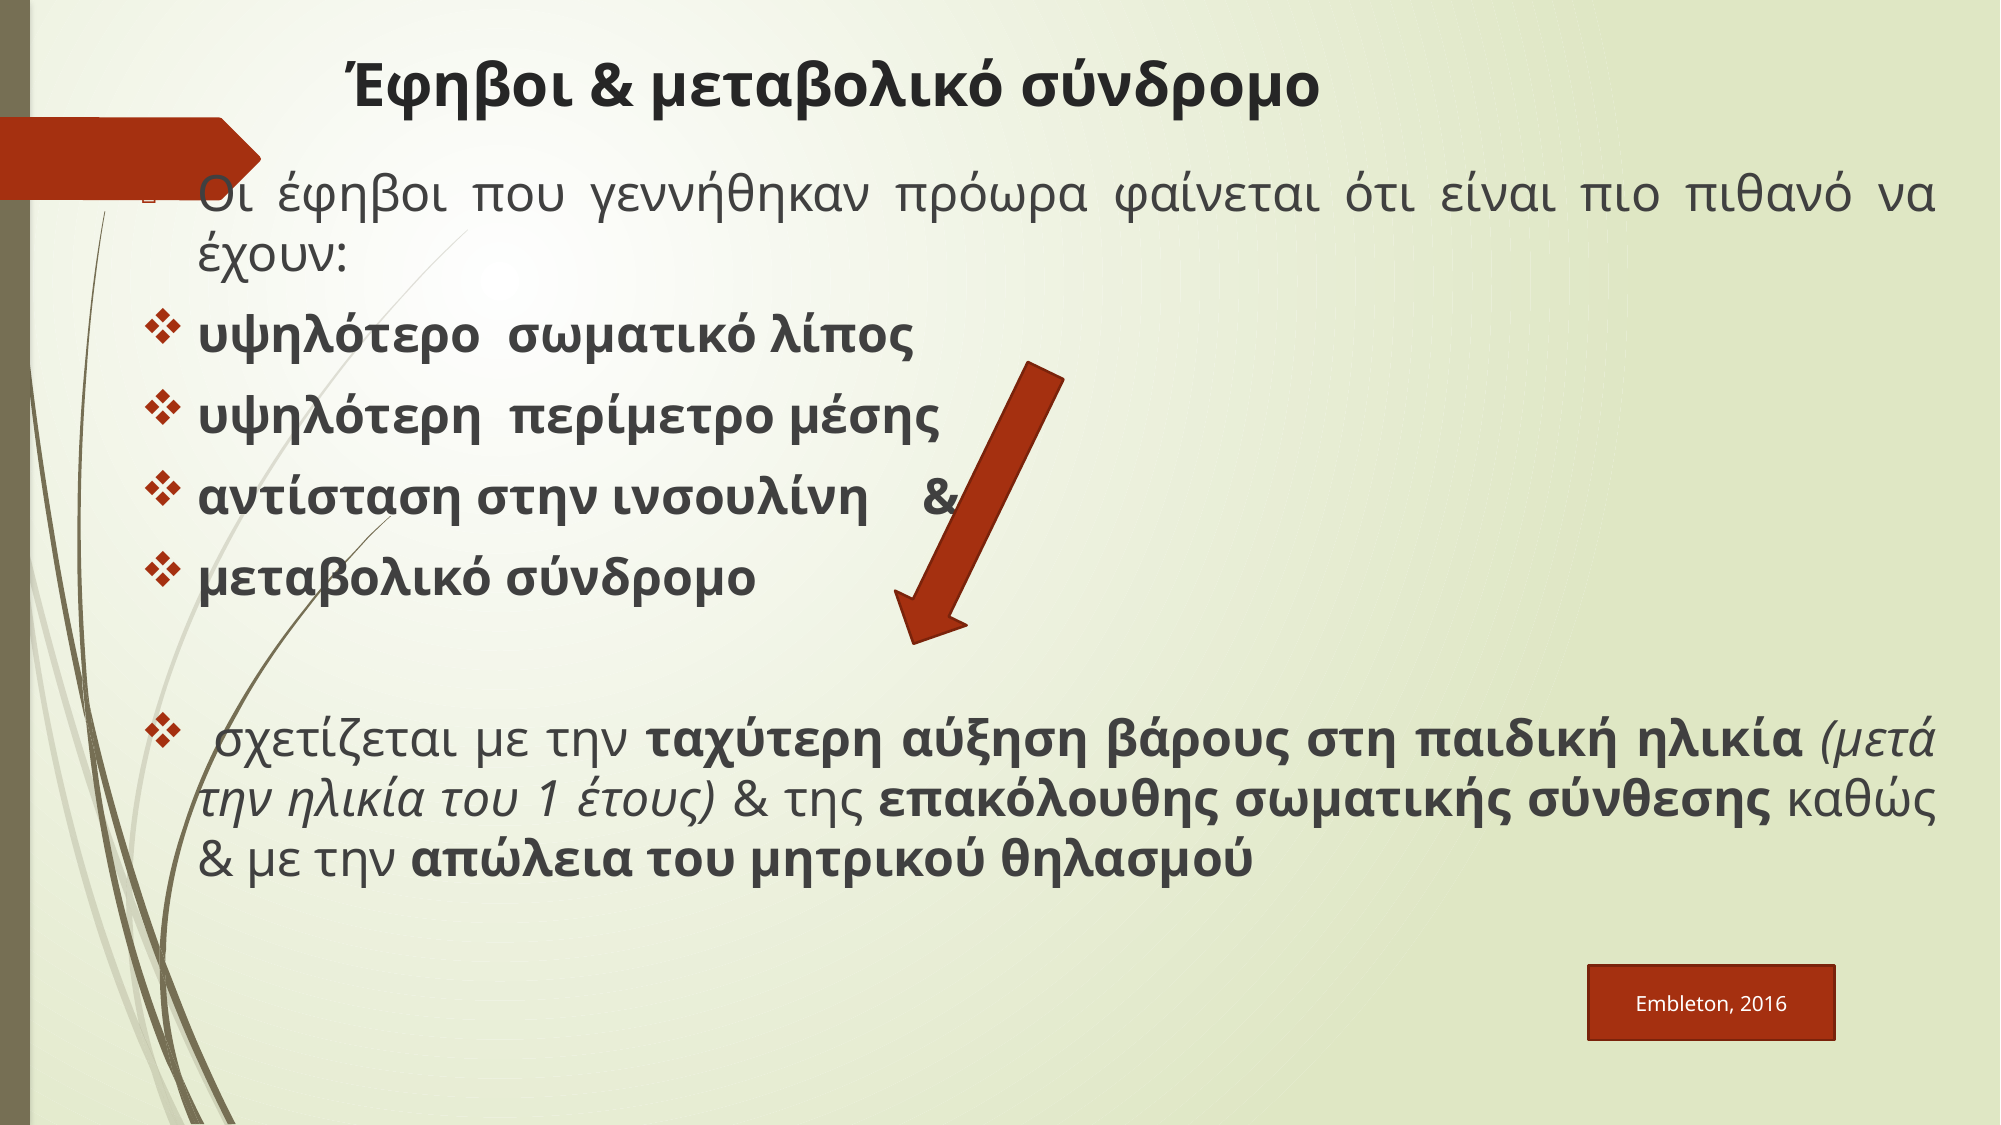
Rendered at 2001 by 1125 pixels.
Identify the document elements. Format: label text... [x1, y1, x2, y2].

list Οι έφηβοι που γεννήθηκαν πρόωρα φαίνεται ότι είναι πιο πιθανό να έχουν: υψηλότερο σωματικό λίπος υψηλότερη περίμετρο μέσης αντίσταση στην ινσουλίνη & μεταβολικό σύνδρομο σχετίζεται με την ταχύτερη αύξηση βάρους στη παιδική ηλικία (μετά την ηλικία του 1 έτους) & της επακόλουθης σωματικής σύνθεσης καθώς & με την απώλεια του μητρικού θηλασμού [125, 154, 1952, 1090]
text_box Embleton, 2016 [1587, 964, 1836, 1041]
title Έφηβοι & μεταβολικό σύνδρομο [330, 38, 1888, 126]
text_box [893, 360, 1065, 645]
